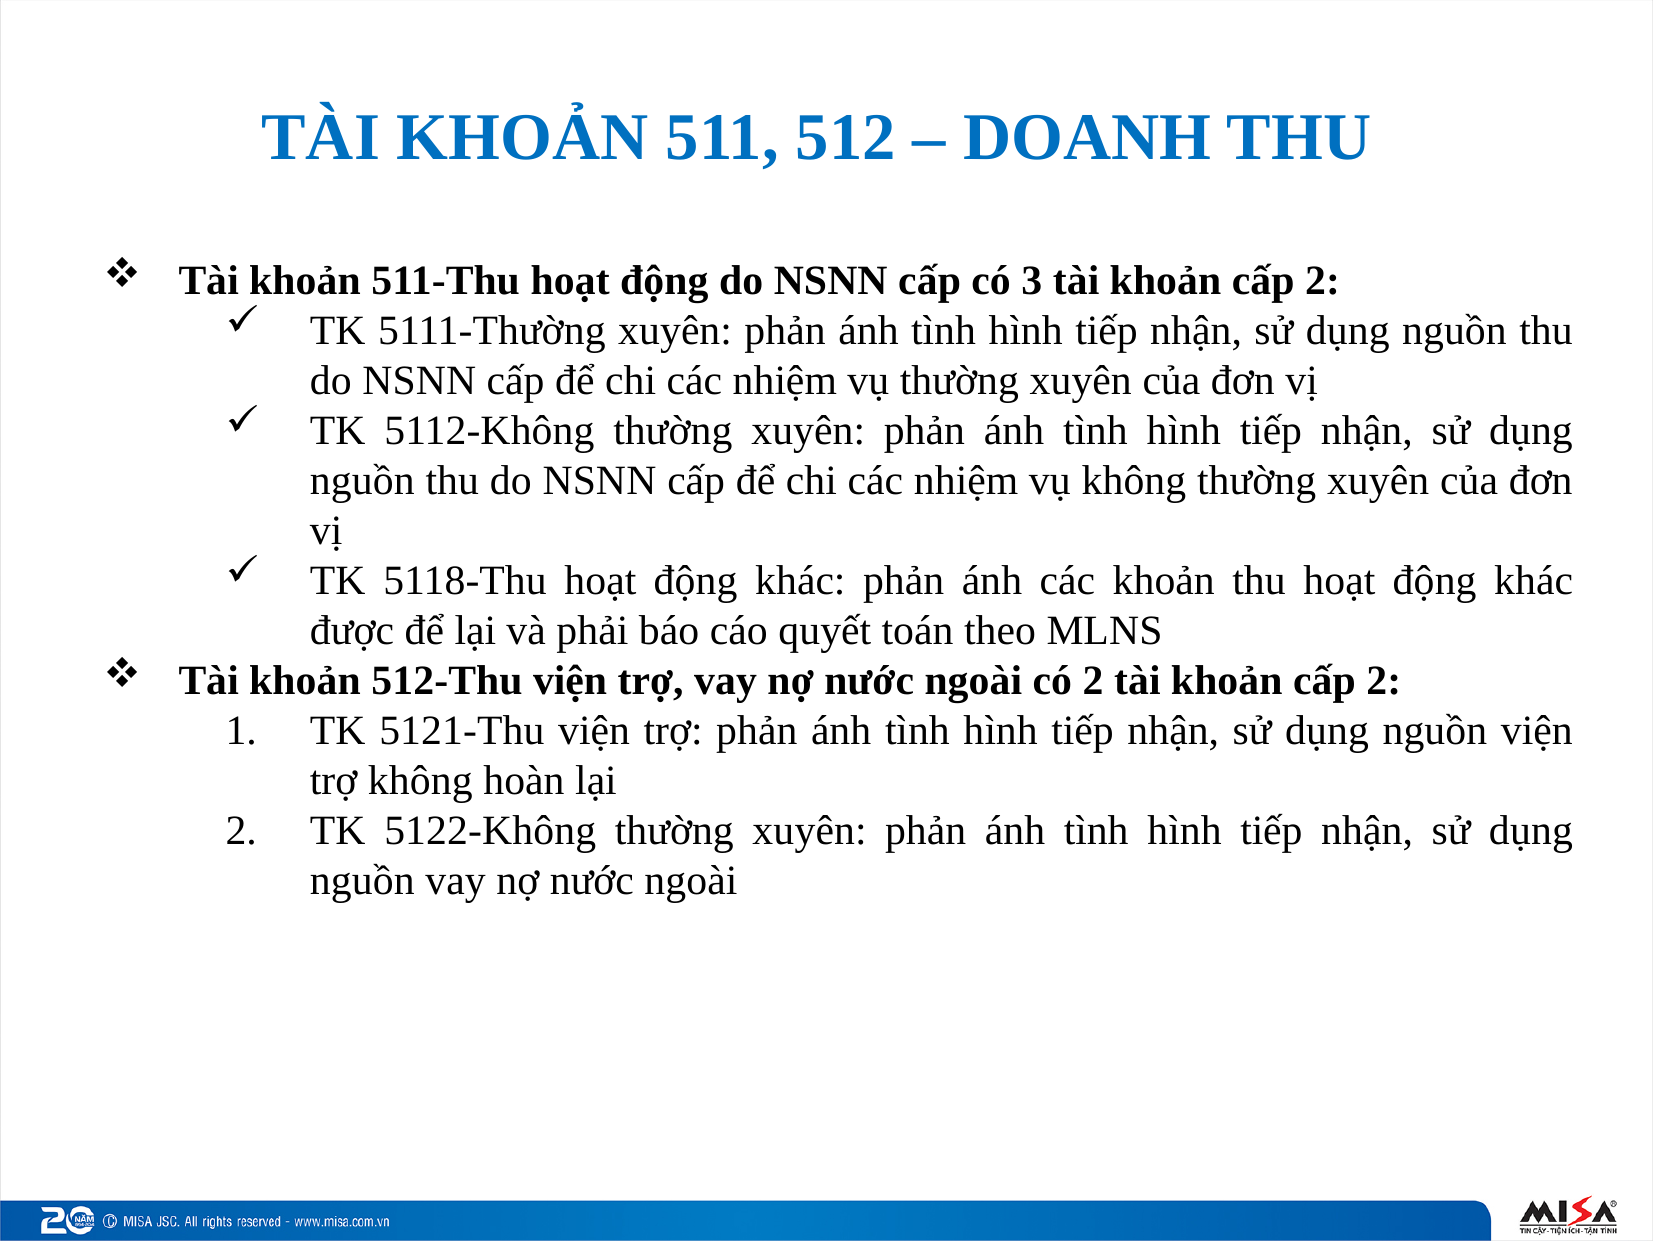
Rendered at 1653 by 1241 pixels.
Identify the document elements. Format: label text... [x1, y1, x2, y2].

title TÀI KHOẢN 511, 512 – DOANH THU [76, 95, 1558, 179]
picture [0, 0, 1653, 1241]
text_box Tài khoản 511-Thu hoạt động do NSNN cấp có 3 tài khoản cấp 2: TK 5111-Thường xuyên: phản ánh tình hình tiếp nhận, sử dụng nguồn thu do NSNN cấp để chi các nhiệm vụ thường xuyên của đơn vị TK 5112-Không thường xuyên: phản ánh tình hình tiếp nhận, sử dụng nguồn thu do NSNN cấp để chi các nhiệm vụ không thường xuyên của đơn vị TK 5118-Thu hoạt động khác: phản ánh các khoản thu hoạt động khác được để lại và phải báo cáo quyết toán theo MLNS Tài khoản 512-Thu viện trợ, vay nợ nước ngoài có 2 tài khoản cấp 2: TK 5121-Thu viện trợ: phản ánh tình hình tiếp nhận, sử dụng nguồn viện trợ không hoàn lại TK 5122-Không thường xuyên: phản ánh tình hình tiếp nhận, sử dụng nguồn vay nợ nước ngoài [88, 245, 1589, 1011]
